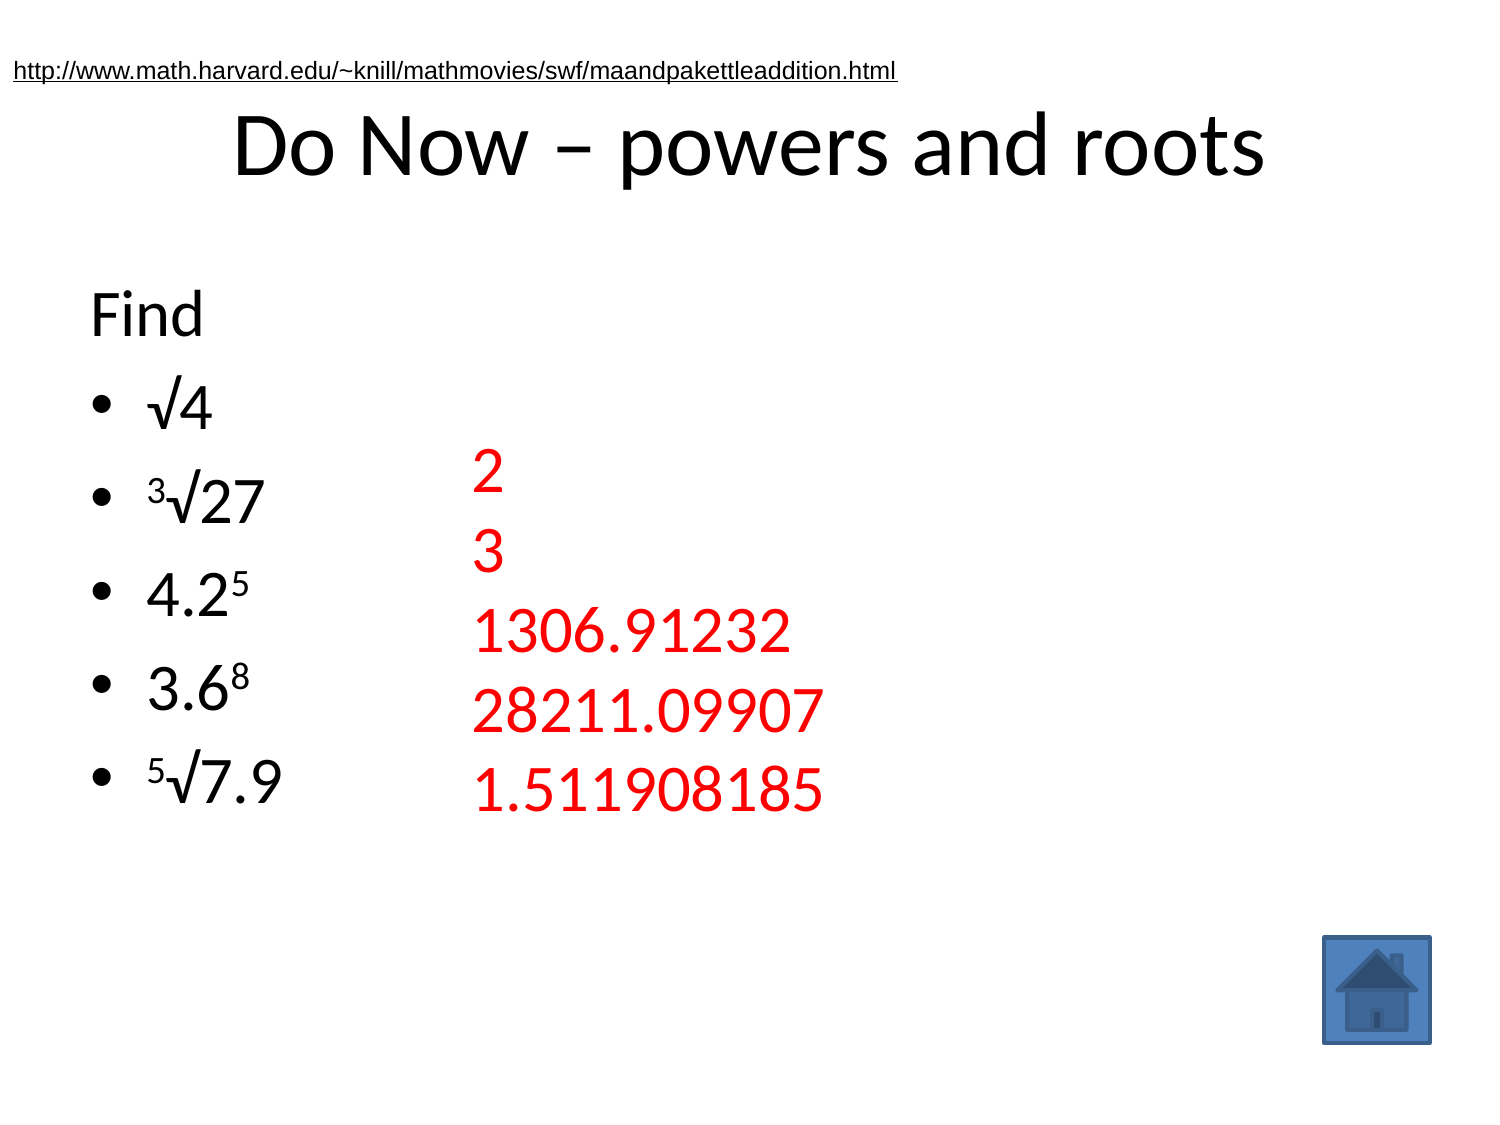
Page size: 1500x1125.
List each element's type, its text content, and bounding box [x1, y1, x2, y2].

text_box http://www.math.harvard.edu/~knill/mathmovies/swf/maandpakettleaddition.html [0, 47, 920, 92]
title Do Now – powers and roots [75, 45, 1425, 233]
text_box 2 3 1306.91232 28211.09907 1.511908185 [456, 328, 985, 833]
list Find √4 3√27 4.25 3.68 5√7.9 [75, 262, 493, 1005]
text_box [1322, 935, 1432, 1045]
